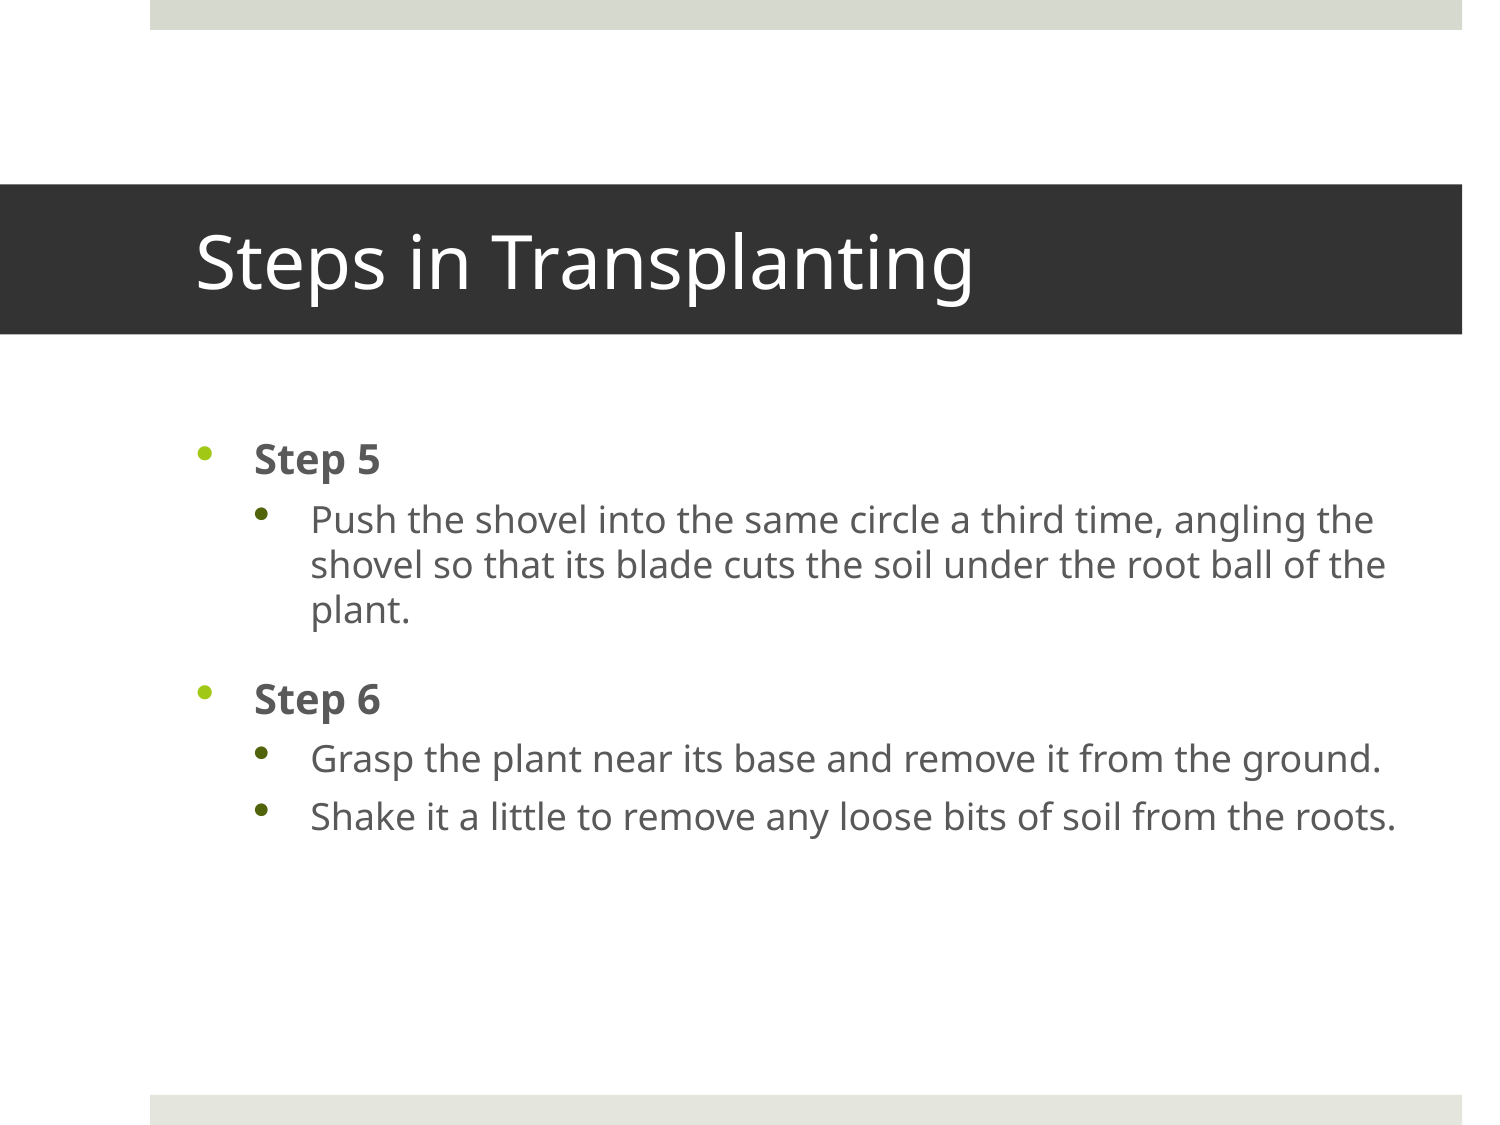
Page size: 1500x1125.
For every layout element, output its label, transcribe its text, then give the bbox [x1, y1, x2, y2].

list Step 5 Push the shovel into the same circle a third time, angling the shovel so that its blade cuts the soil under the root ball of the plant. Step 6 Grasp the plant near its base and remove it from the ground. Shake it a little to remove any loose bits of soil from the roots. [182, 425, 1432, 1028]
title Steps in Transplanting [0, 184, 1463, 335]
